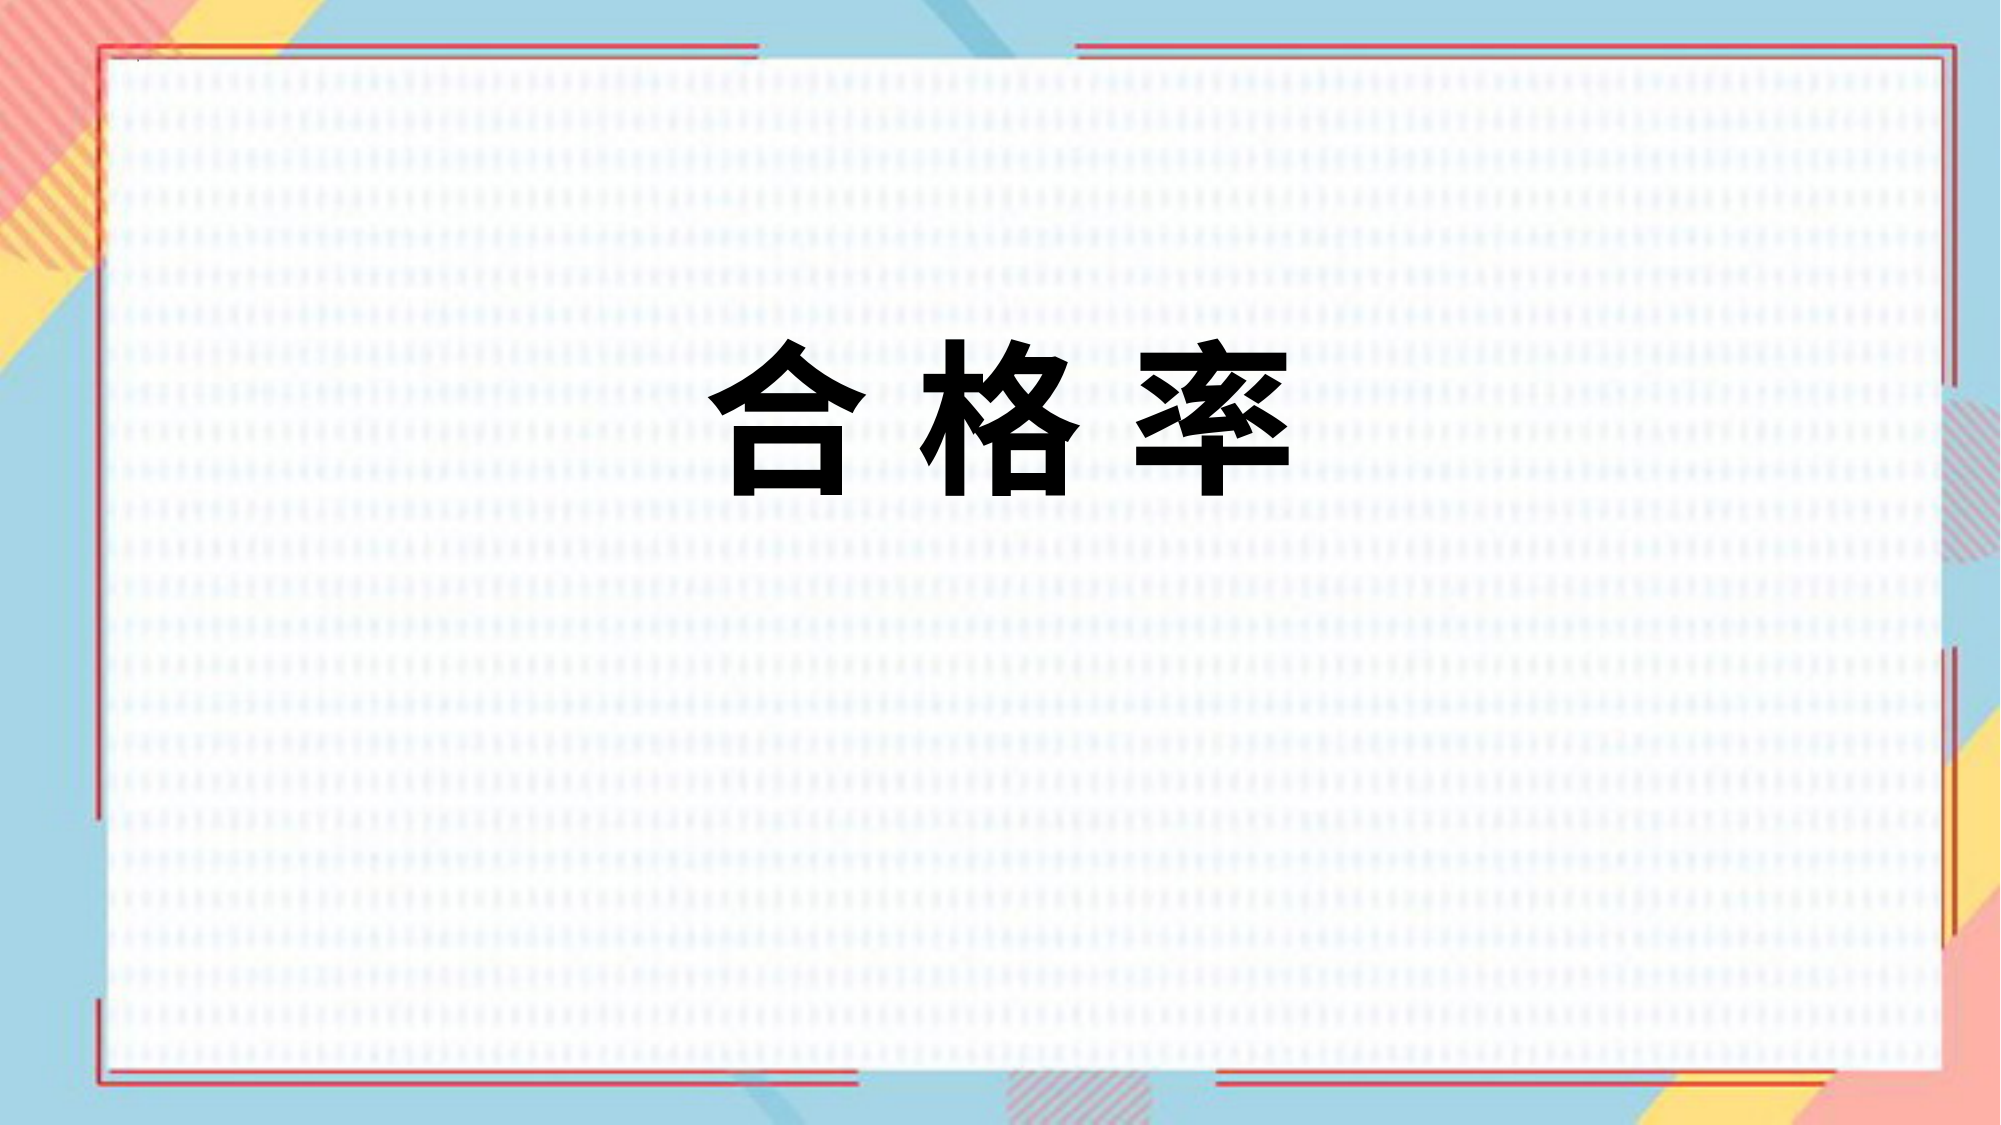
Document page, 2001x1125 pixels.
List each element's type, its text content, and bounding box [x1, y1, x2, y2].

picture [0, 0, 2001, 1125]
text_box 合 格 率 [0, 307, 2000, 523]
